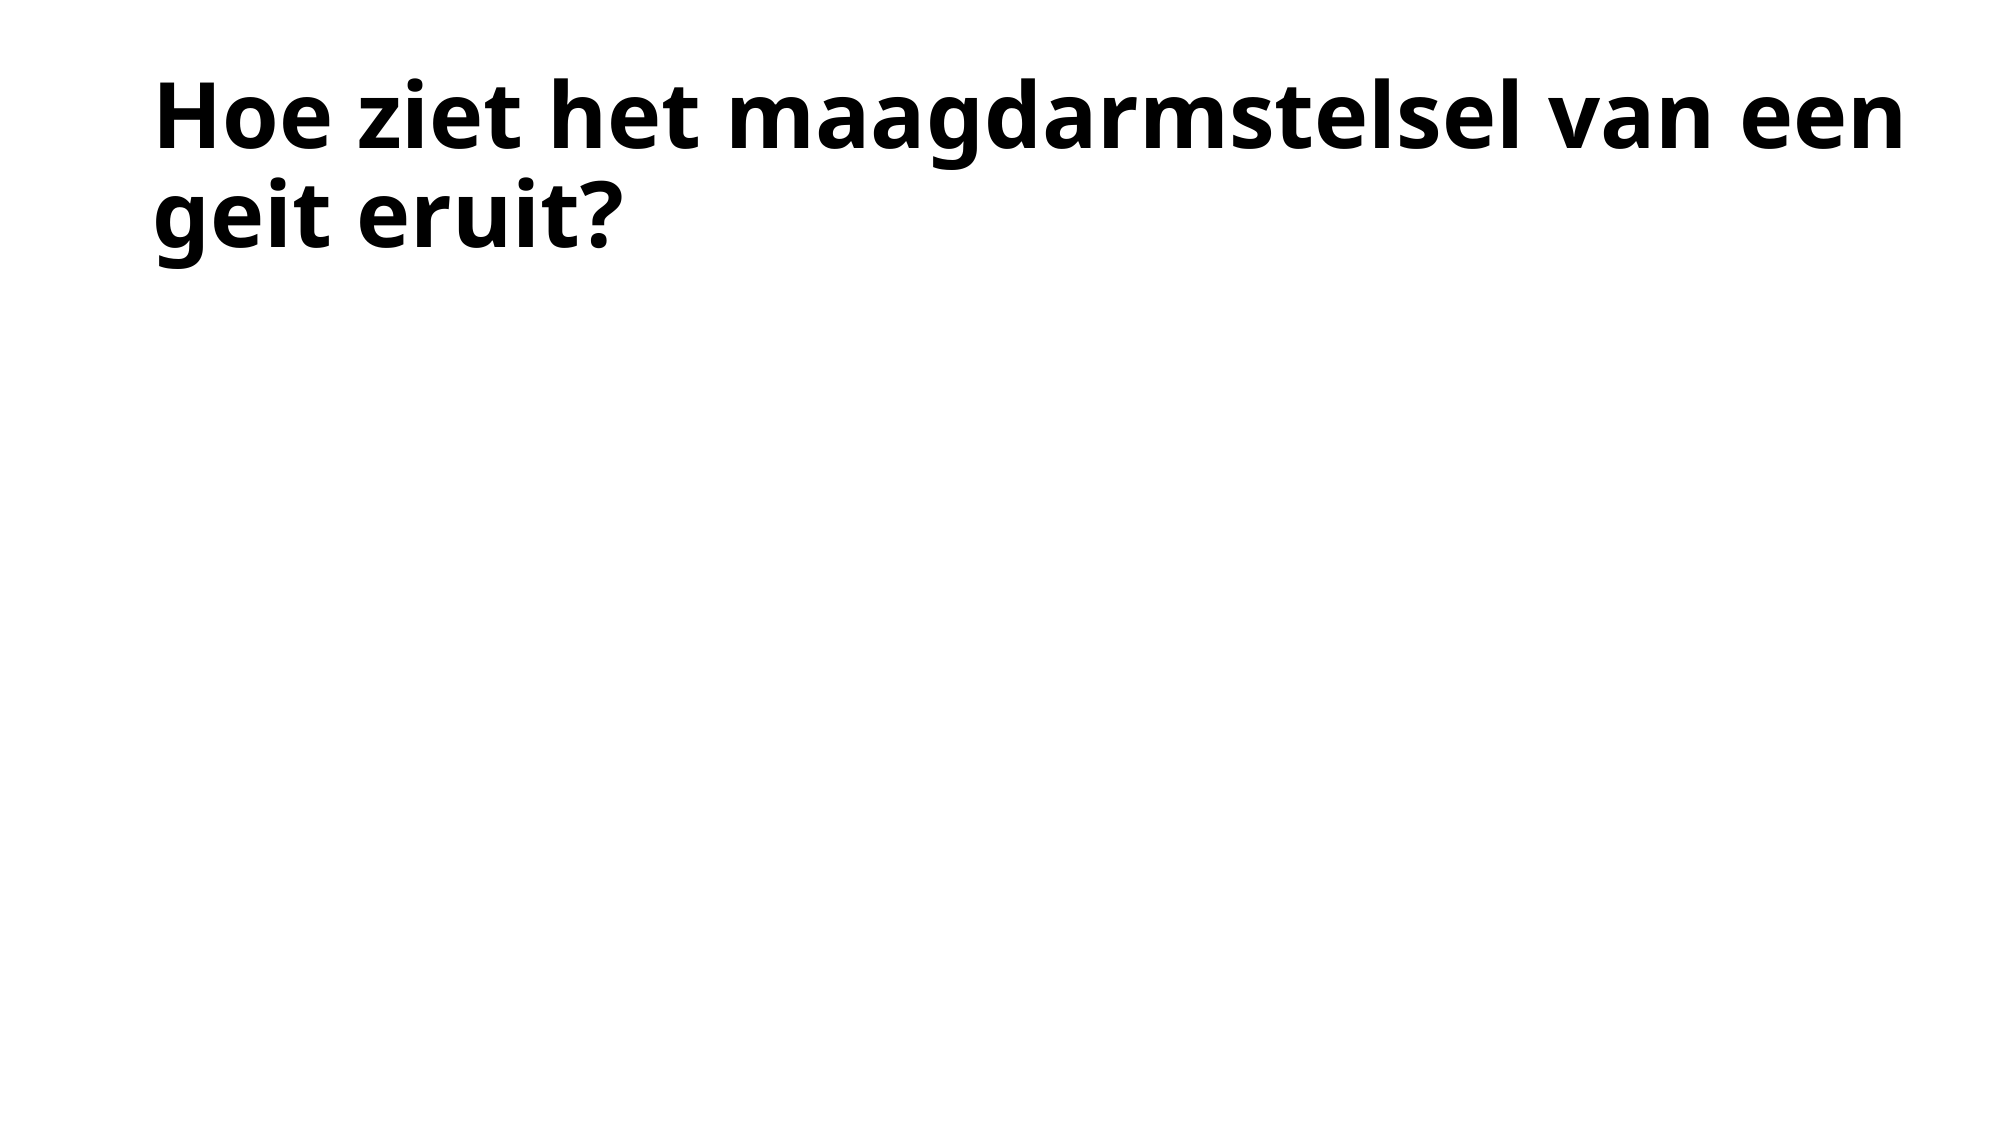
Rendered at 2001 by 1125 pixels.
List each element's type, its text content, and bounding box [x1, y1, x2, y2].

title Hoe ziet het maagdarmstelsel van een geit eruit? [137, 59, 1936, 278]
